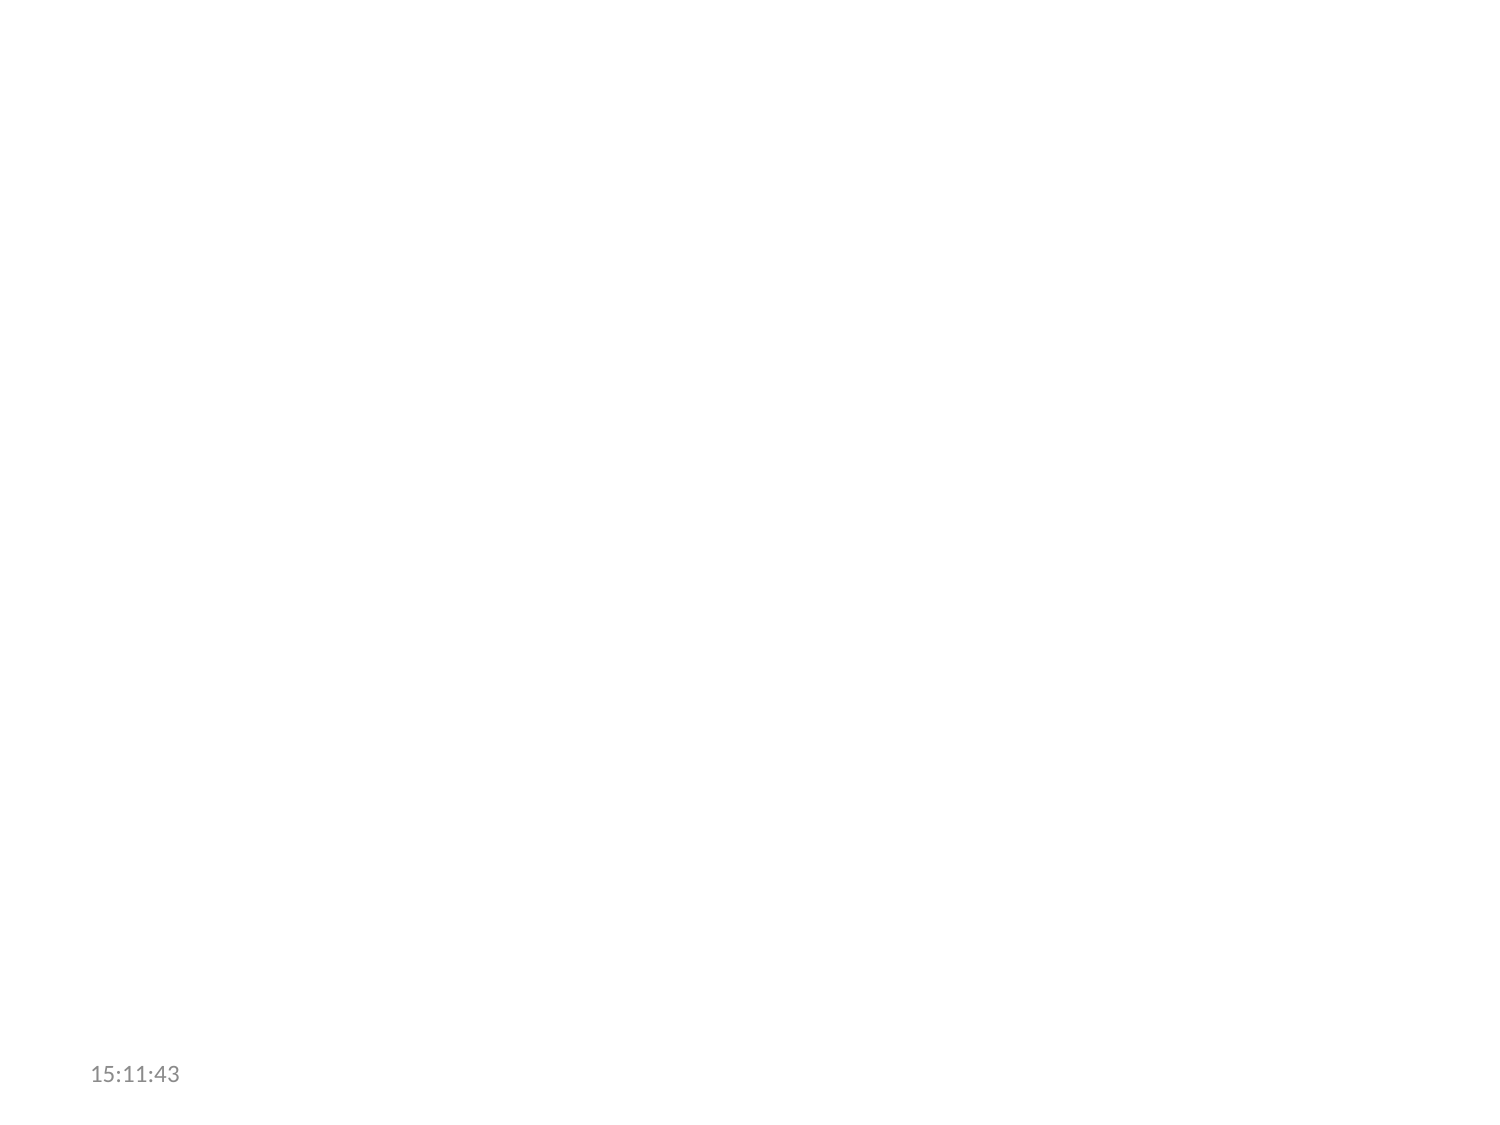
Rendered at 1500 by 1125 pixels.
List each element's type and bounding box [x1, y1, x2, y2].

slide_number [75, 1042, 425, 1103]
